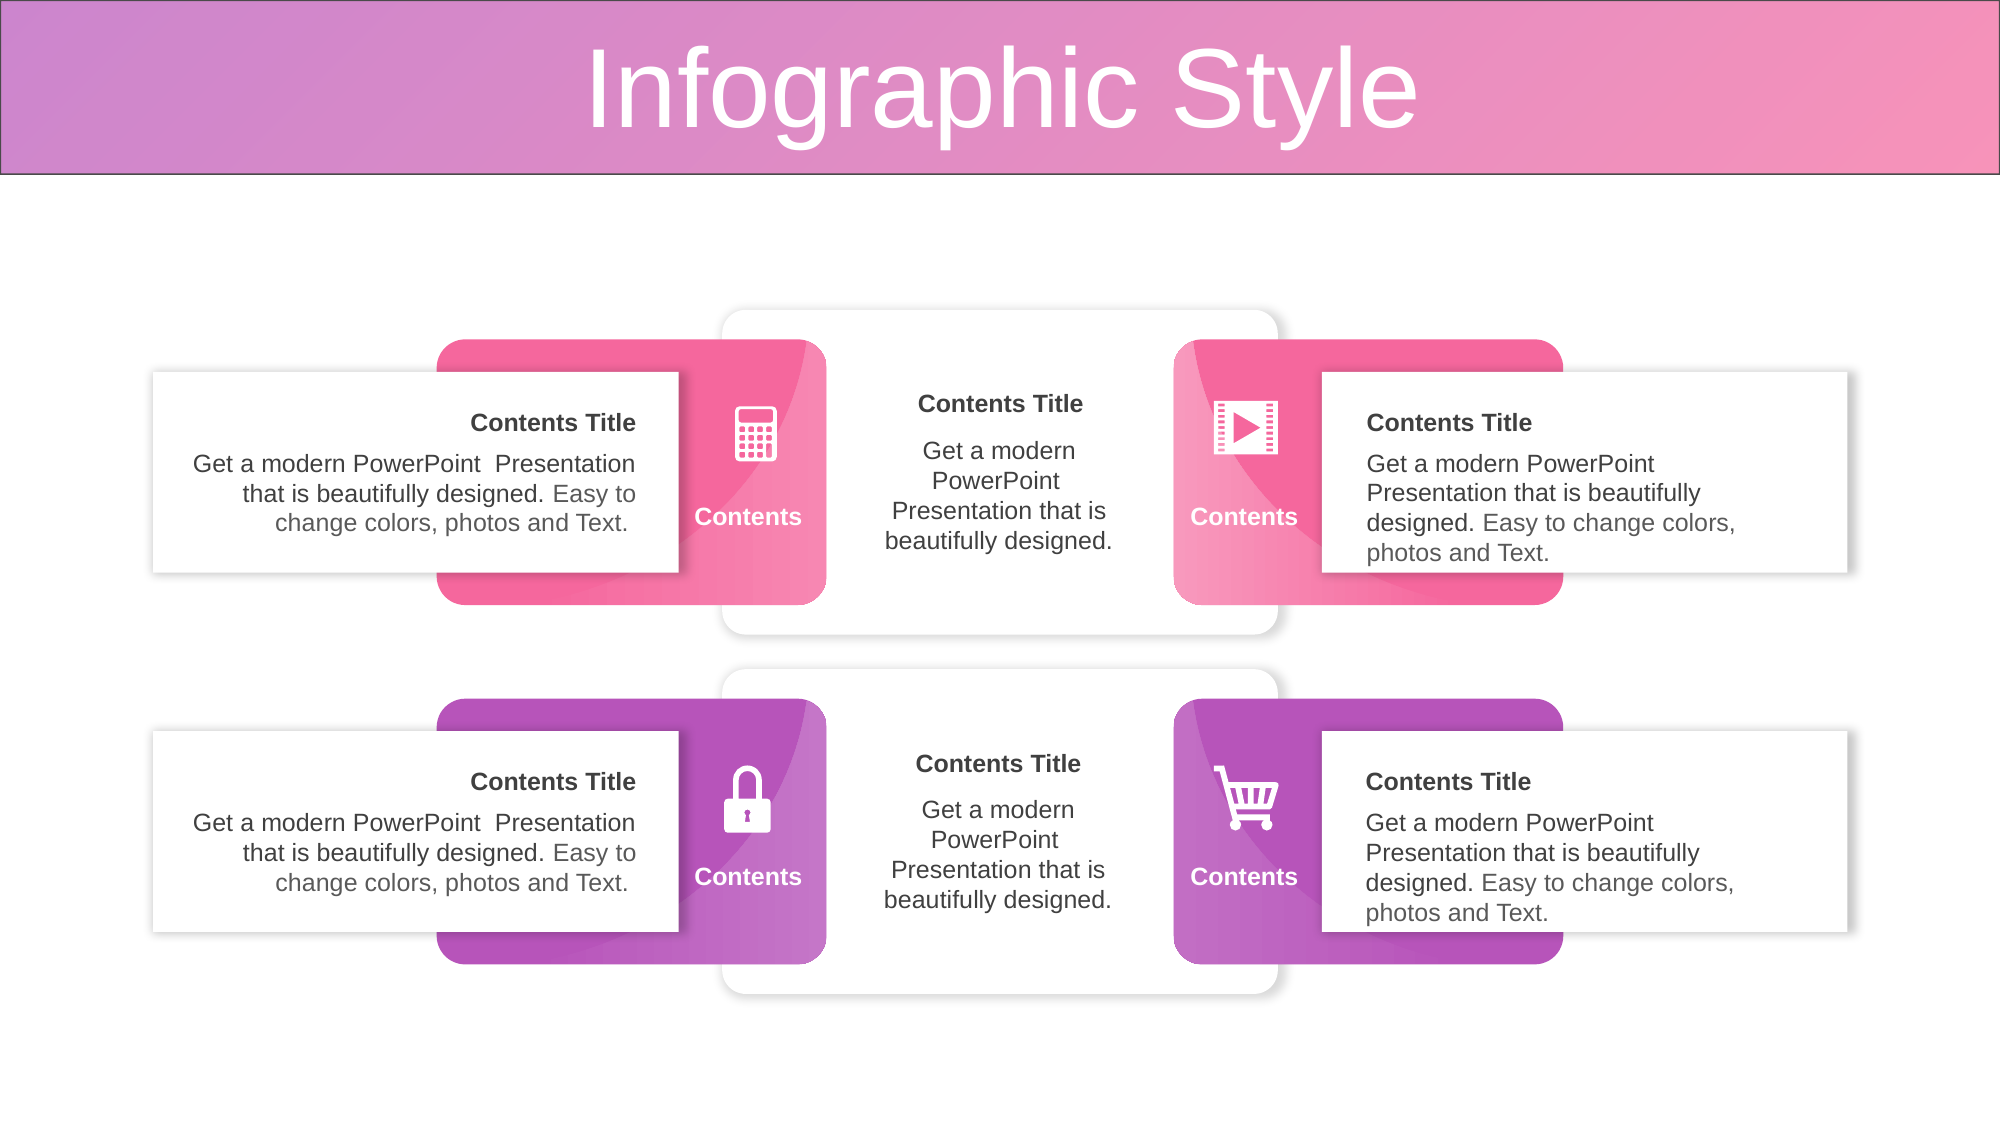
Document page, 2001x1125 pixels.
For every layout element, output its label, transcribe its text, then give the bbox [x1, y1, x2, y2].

text_box [152, 730, 436, 933]
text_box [1347, 758, 1826, 906]
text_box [862, 740, 1136, 924]
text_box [1173, 698, 1564, 965]
text_box [1564, 371, 1849, 574]
text_box [721, 668, 1279, 995]
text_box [174, 398, 655, 546]
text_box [174, 758, 655, 906]
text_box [864, 380, 1138, 564]
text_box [436, 339, 827, 606]
text_box [152, 371, 436, 574]
text_box [1564, 730, 1849, 933]
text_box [1173, 339, 1564, 606]
list Infographic Style [53, 31, 1952, 151]
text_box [436, 698, 827, 965]
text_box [1348, 398, 1827, 546]
text_box [721, 308, 1279, 636]
